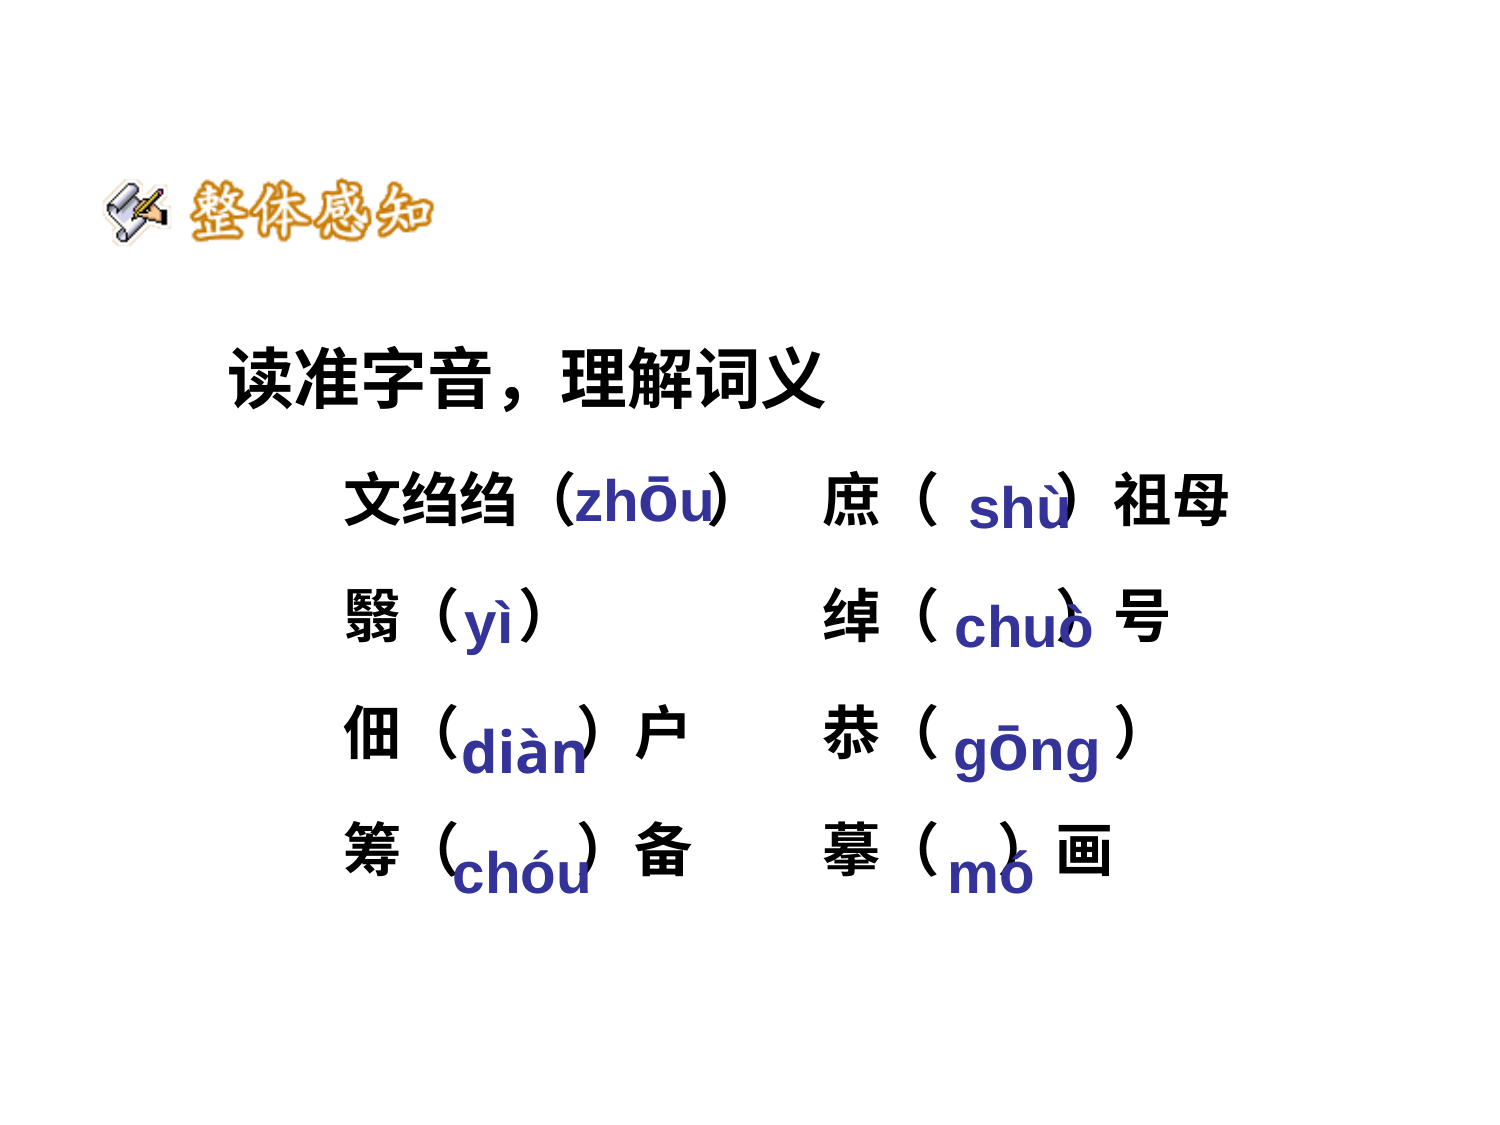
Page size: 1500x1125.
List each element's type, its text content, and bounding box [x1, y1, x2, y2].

text_box zhōu [559, 447, 730, 543]
text_box chóu [437, 827, 607, 913]
text_box diàn [446, 707, 604, 793]
picture [98, 176, 438, 250]
text_box yì [450, 577, 529, 663]
text_box 读准字音，理解词义 文绉绉（ ） 庶（ ）祖母 翳（ ） 绰（ ）号 佃（ ）户 恭（ ） 筹（ ）备 摹（ ）画 [212, 309, 1425, 891]
text_box chuò [939, 581, 1109, 666]
text_box mó [932, 827, 1050, 913]
text_box gōng [938, 696, 1116, 792]
text_box shù [953, 462, 1113, 548]
